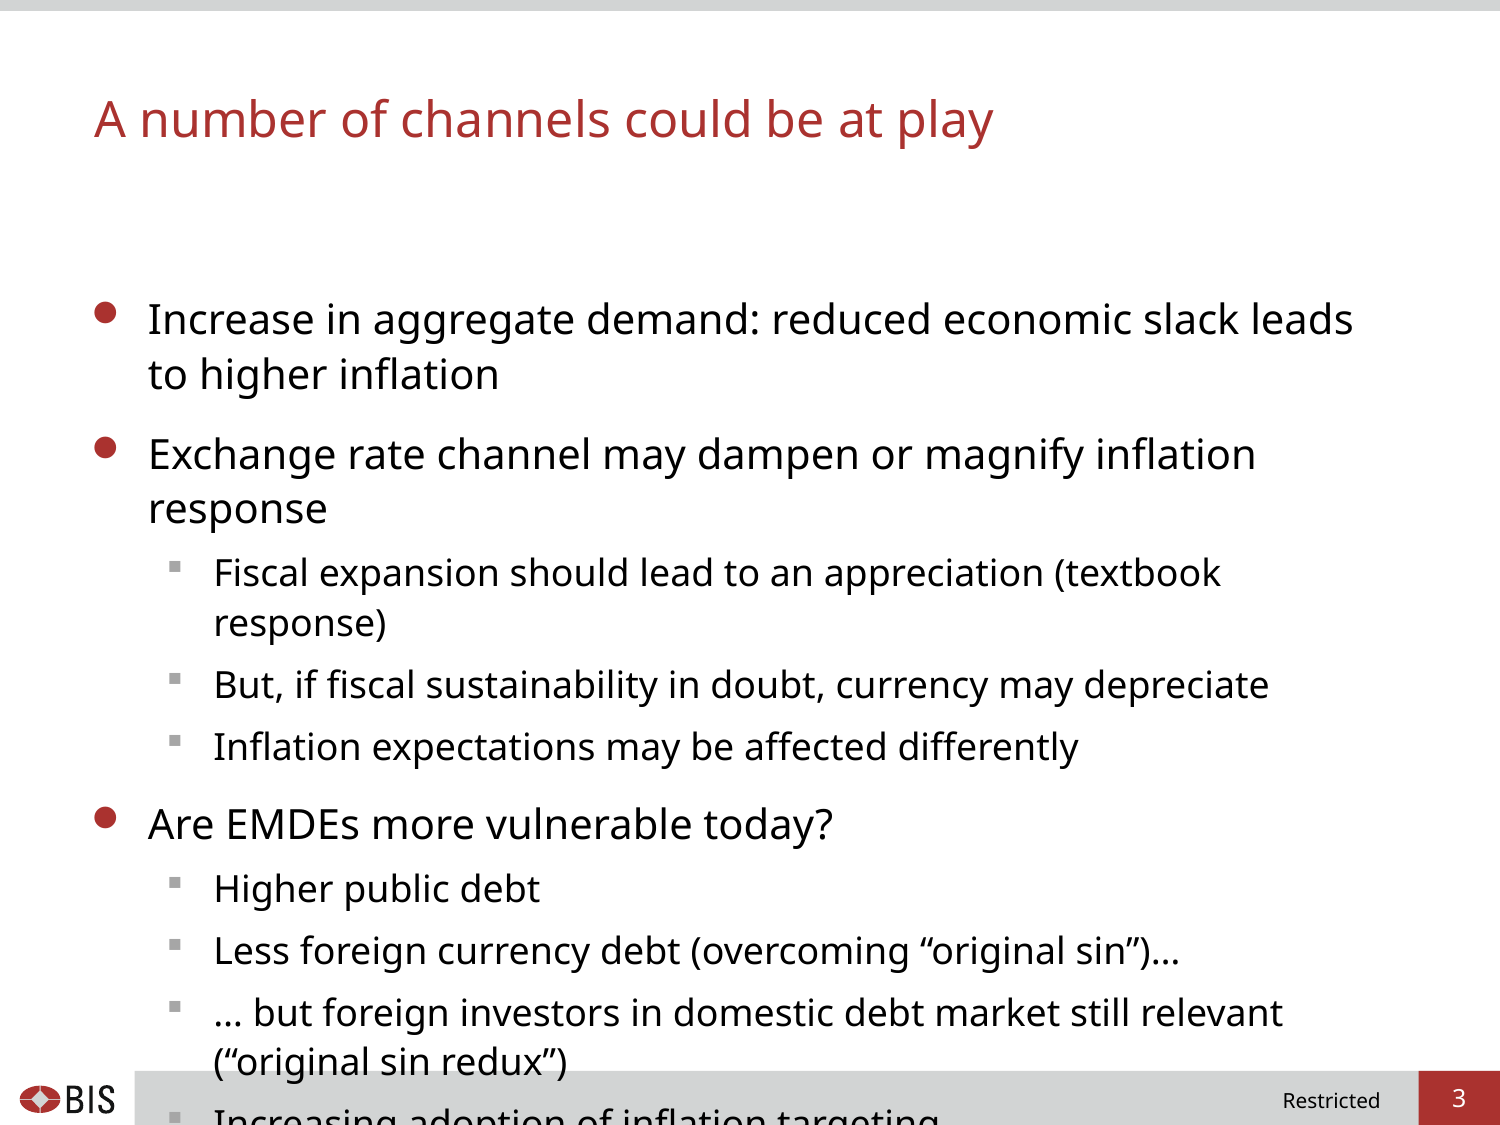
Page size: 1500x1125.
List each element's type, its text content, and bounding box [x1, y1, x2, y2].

title A number of channels could be at play [94, 87, 1403, 164]
list Increase in aggregate demand: reduced economic slack leads to higher inflation Exchange rate channel may dampen or magnify inflation response Fiscal expansion should lead to an appreciation (textbook response) But, if fiscal sustainability in doubt, currency may depreciate Inflation expectations may be affected differently Are EMDEs more vulnerable today? Higher public debt Less foreign currency debt (overcoming “original sin”)… … but foreign investors in domestic debt market still relevant (“original sin redux”) Increasing adoption of inflation targeting [91, 287, 1403, 985]
slide_number 3 [1418, 1074, 1500, 1125]
